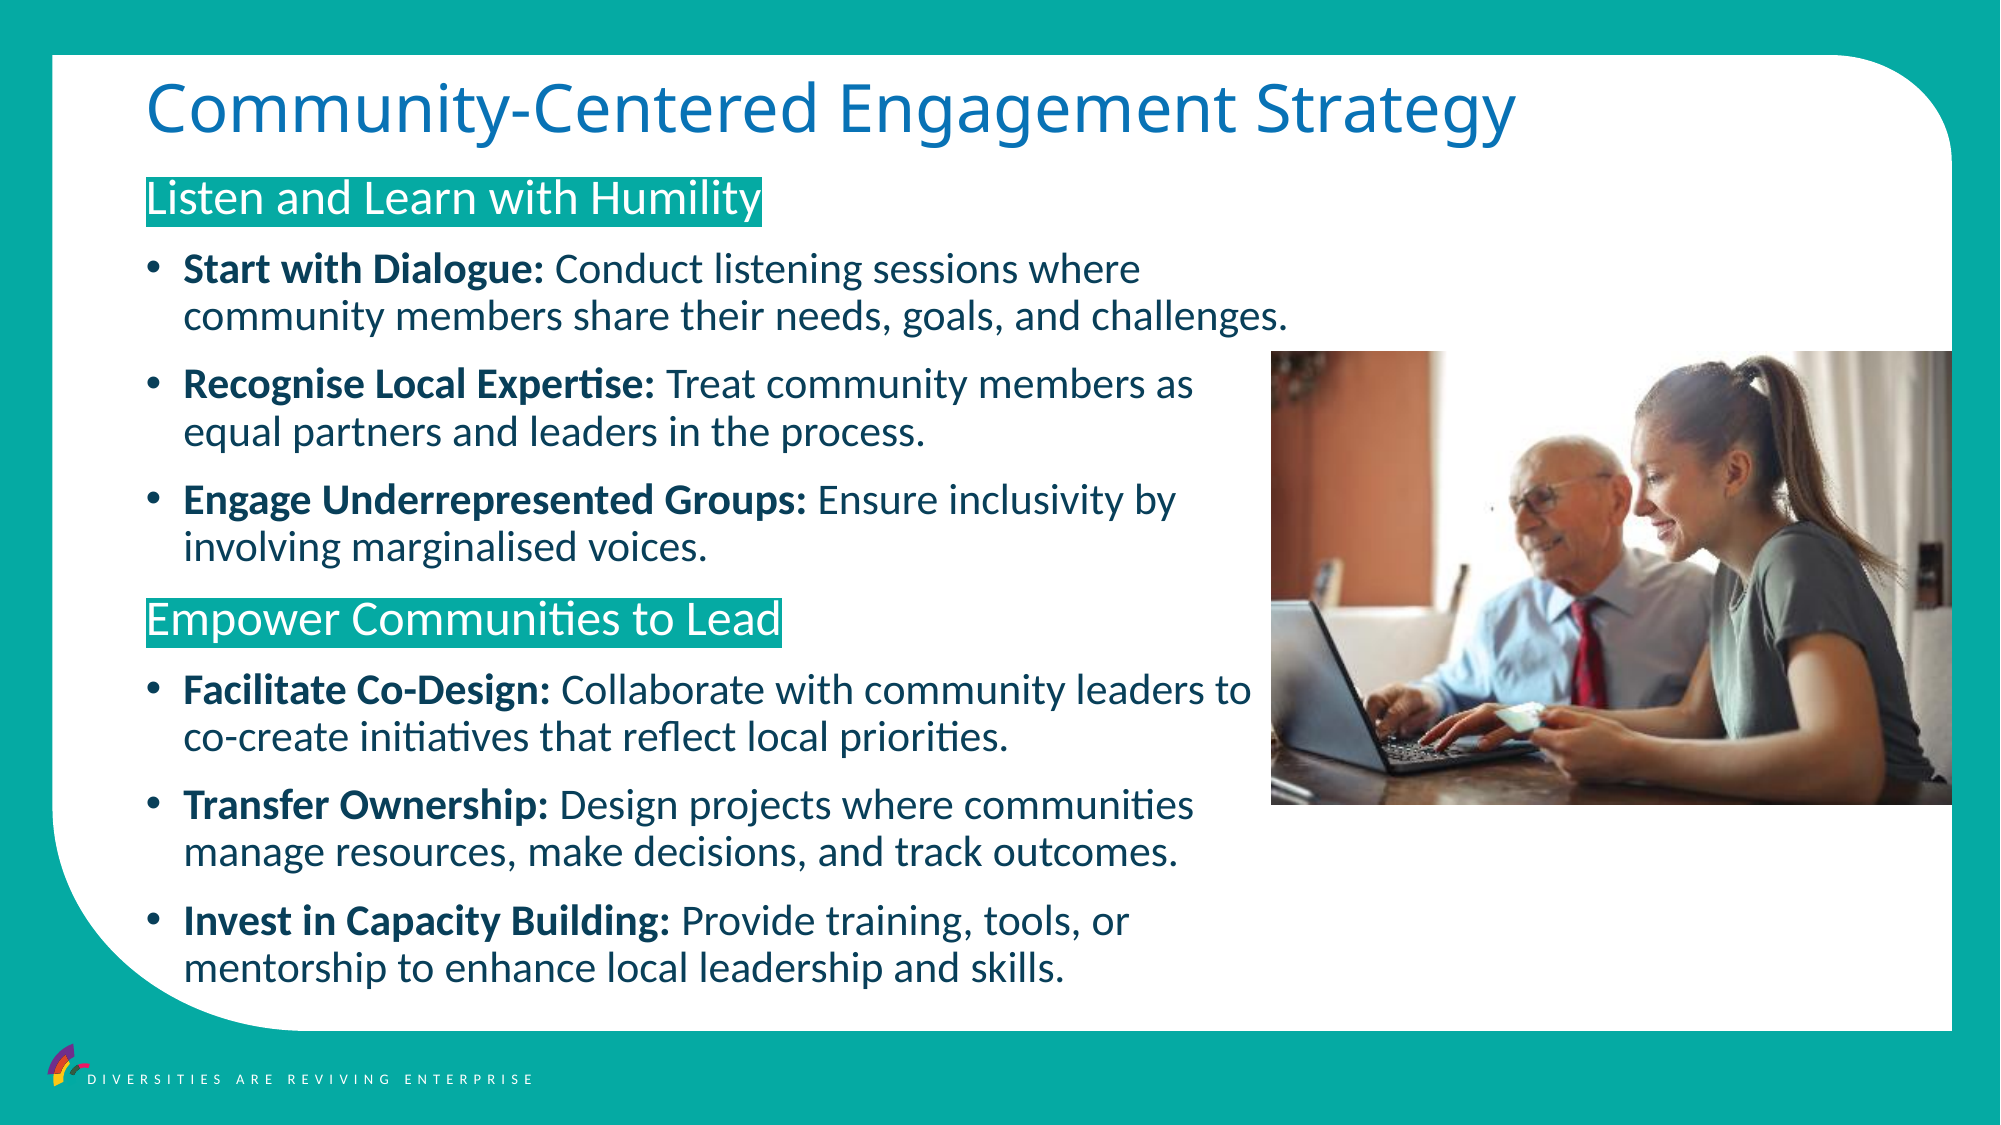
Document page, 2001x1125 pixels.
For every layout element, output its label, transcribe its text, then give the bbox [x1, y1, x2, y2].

list Community-Centered Engagement Strategy [130, 67, 1869, 200]
picture [1271, 351, 1952, 805]
list Listen and Learn with Humility Start with Dialogue: Conduct listening sessions where community members share their needs, goals, and challenges. Recognise Local Expertise: Treat community members as equal partners and leaders in the process. Engage Underrepresented Groups: Ensure inclusivity by involving marginalised voices. Empower Communities to Lead Facilitate Co-Design: Collaborate with community leaders to co-create initiatives that reflect local priorities. Transfer Ownership: Design projects where communities manage resources, make decisions, and track outcomes. Invest in Capacity Building: Provide training, tools, or mentorship to enhance local leadership and skills. [130, 200, 1308, 796]
